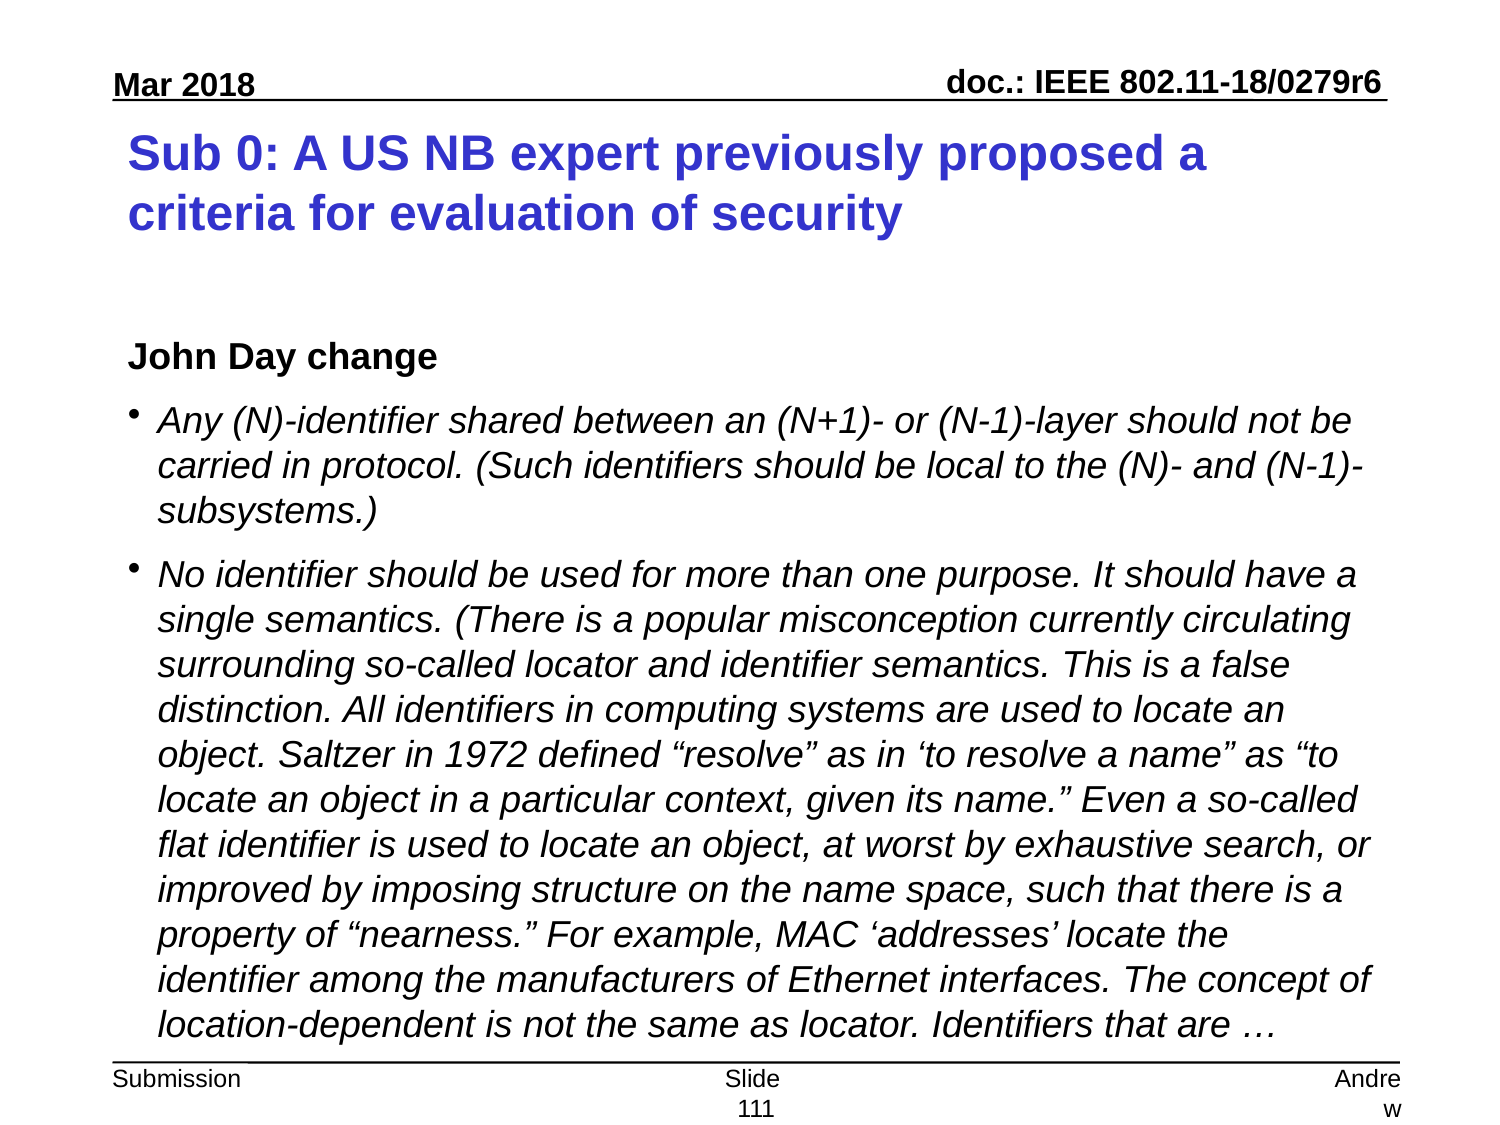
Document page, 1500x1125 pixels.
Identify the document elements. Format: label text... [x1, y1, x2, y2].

slide_number Slide 111 [709, 1061, 803, 1093]
list John Day change Any (N)-identifier shared between an (N+1)- or (N-1)-layer should not be carried in protocol. (Such identifiers should be local to the (N)- and (N-1)-subsystems.) No identifier should be used for more than one purpose. It should have a single semantics. (There is a popular misconception currently circulating surrounding so-called locator and identifier semantics. This is a false distinction. All identifiers in computing systems are used to locate an object. Saltzer in 1972 defined “resolve” as in ‘to resolve a name” as “to locate an object in a particular context, given its name.” Even a so-called flat identifier is used to locate an object, at worst by exhaustive search, or improved by imposing structure on the name space, such that there is a property of “nearness.” For example, MAC ‘addresses’ locate the identifier among the manufacturers of Ethernet interfaces. The concept of location-dependent is not the same as locator. Identifiers that are … [112, 324, 1388, 1000]
footer Andrew Myles, Cisco [1320, 1061, 1402, 1093]
title Sub 0: A US NB expert previously proposed a criteria for evaluation of security [112, 112, 1388, 288]
